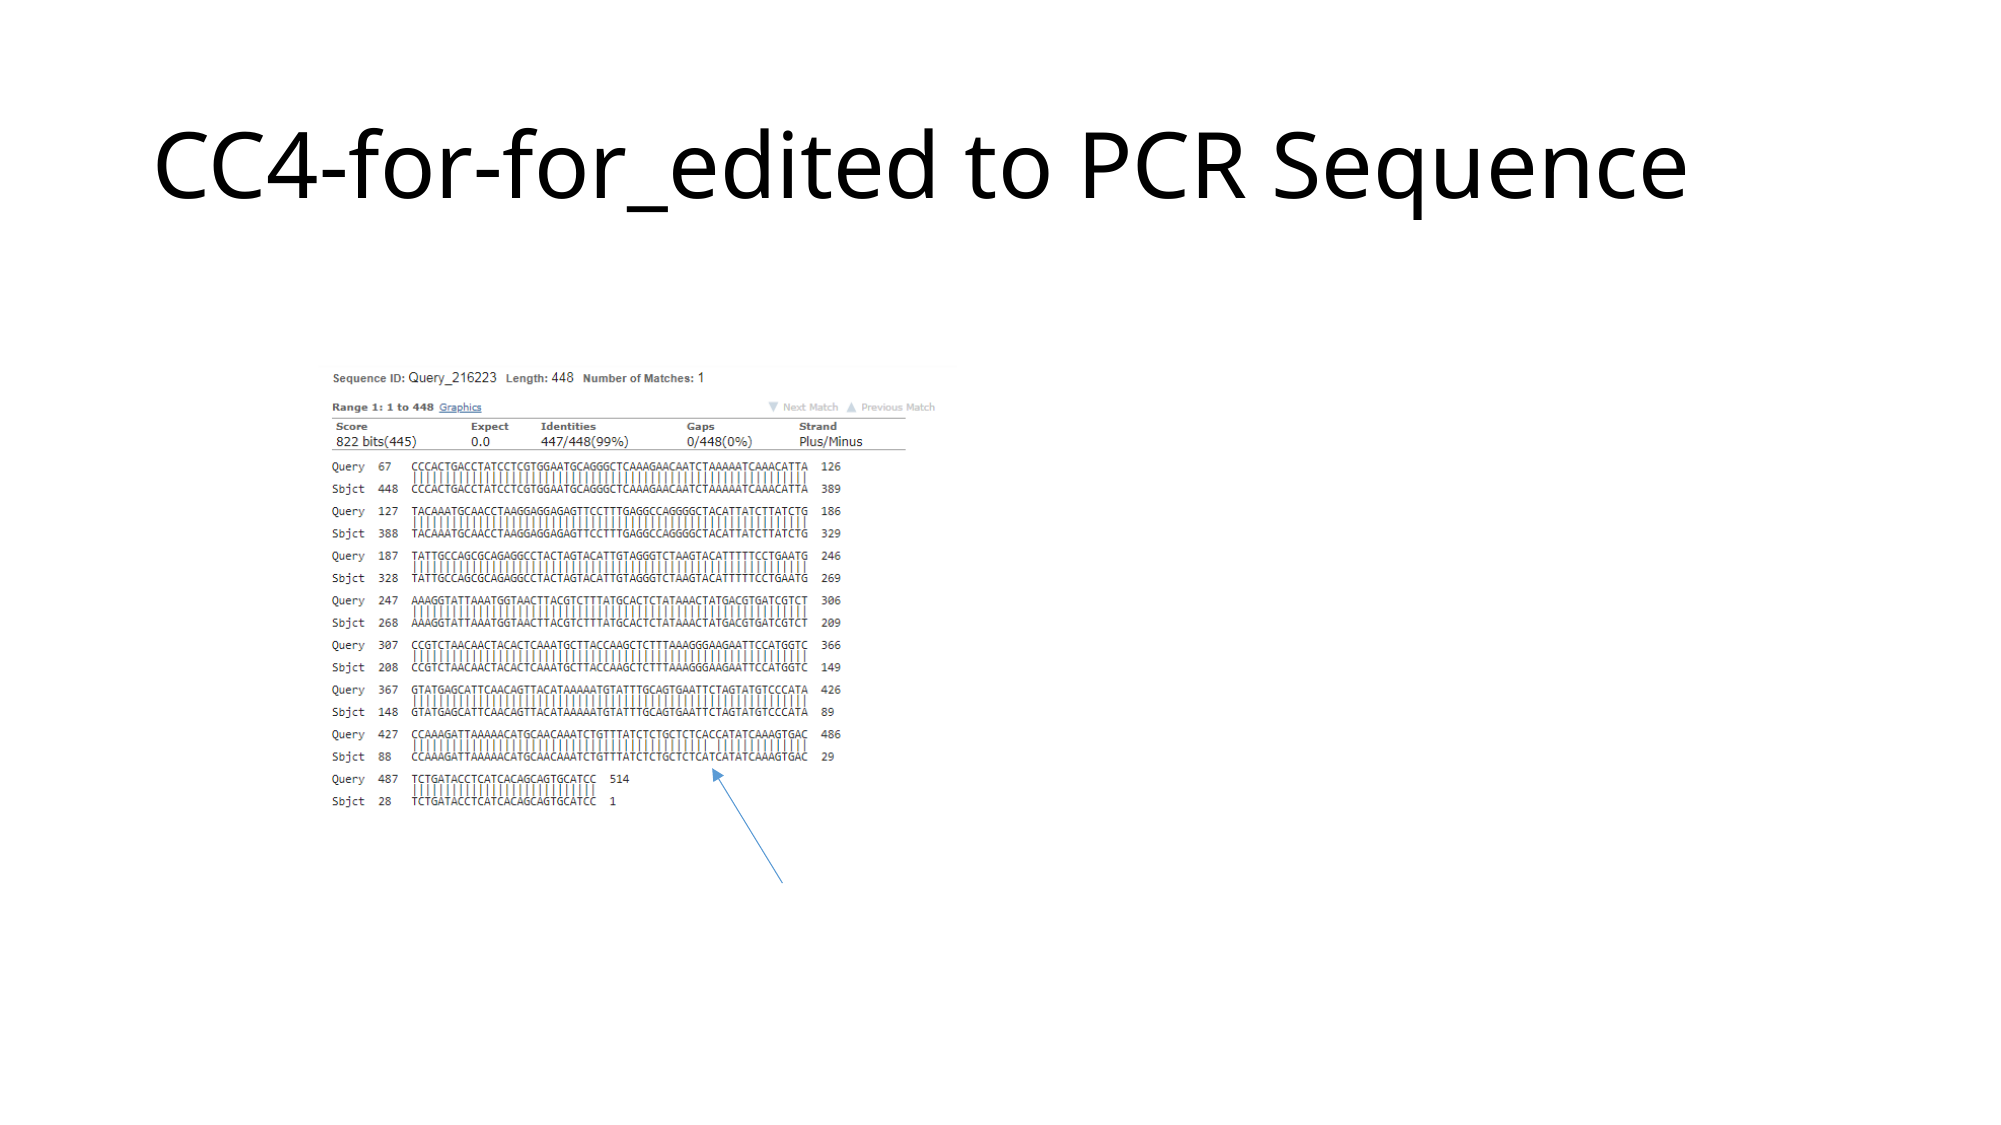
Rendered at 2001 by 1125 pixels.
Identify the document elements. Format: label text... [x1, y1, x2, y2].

title CC4-for-for_edited to PCR Sequence [137, 59, 1863, 278]
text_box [712, 768, 783, 884]
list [316, 364, 957, 826]
